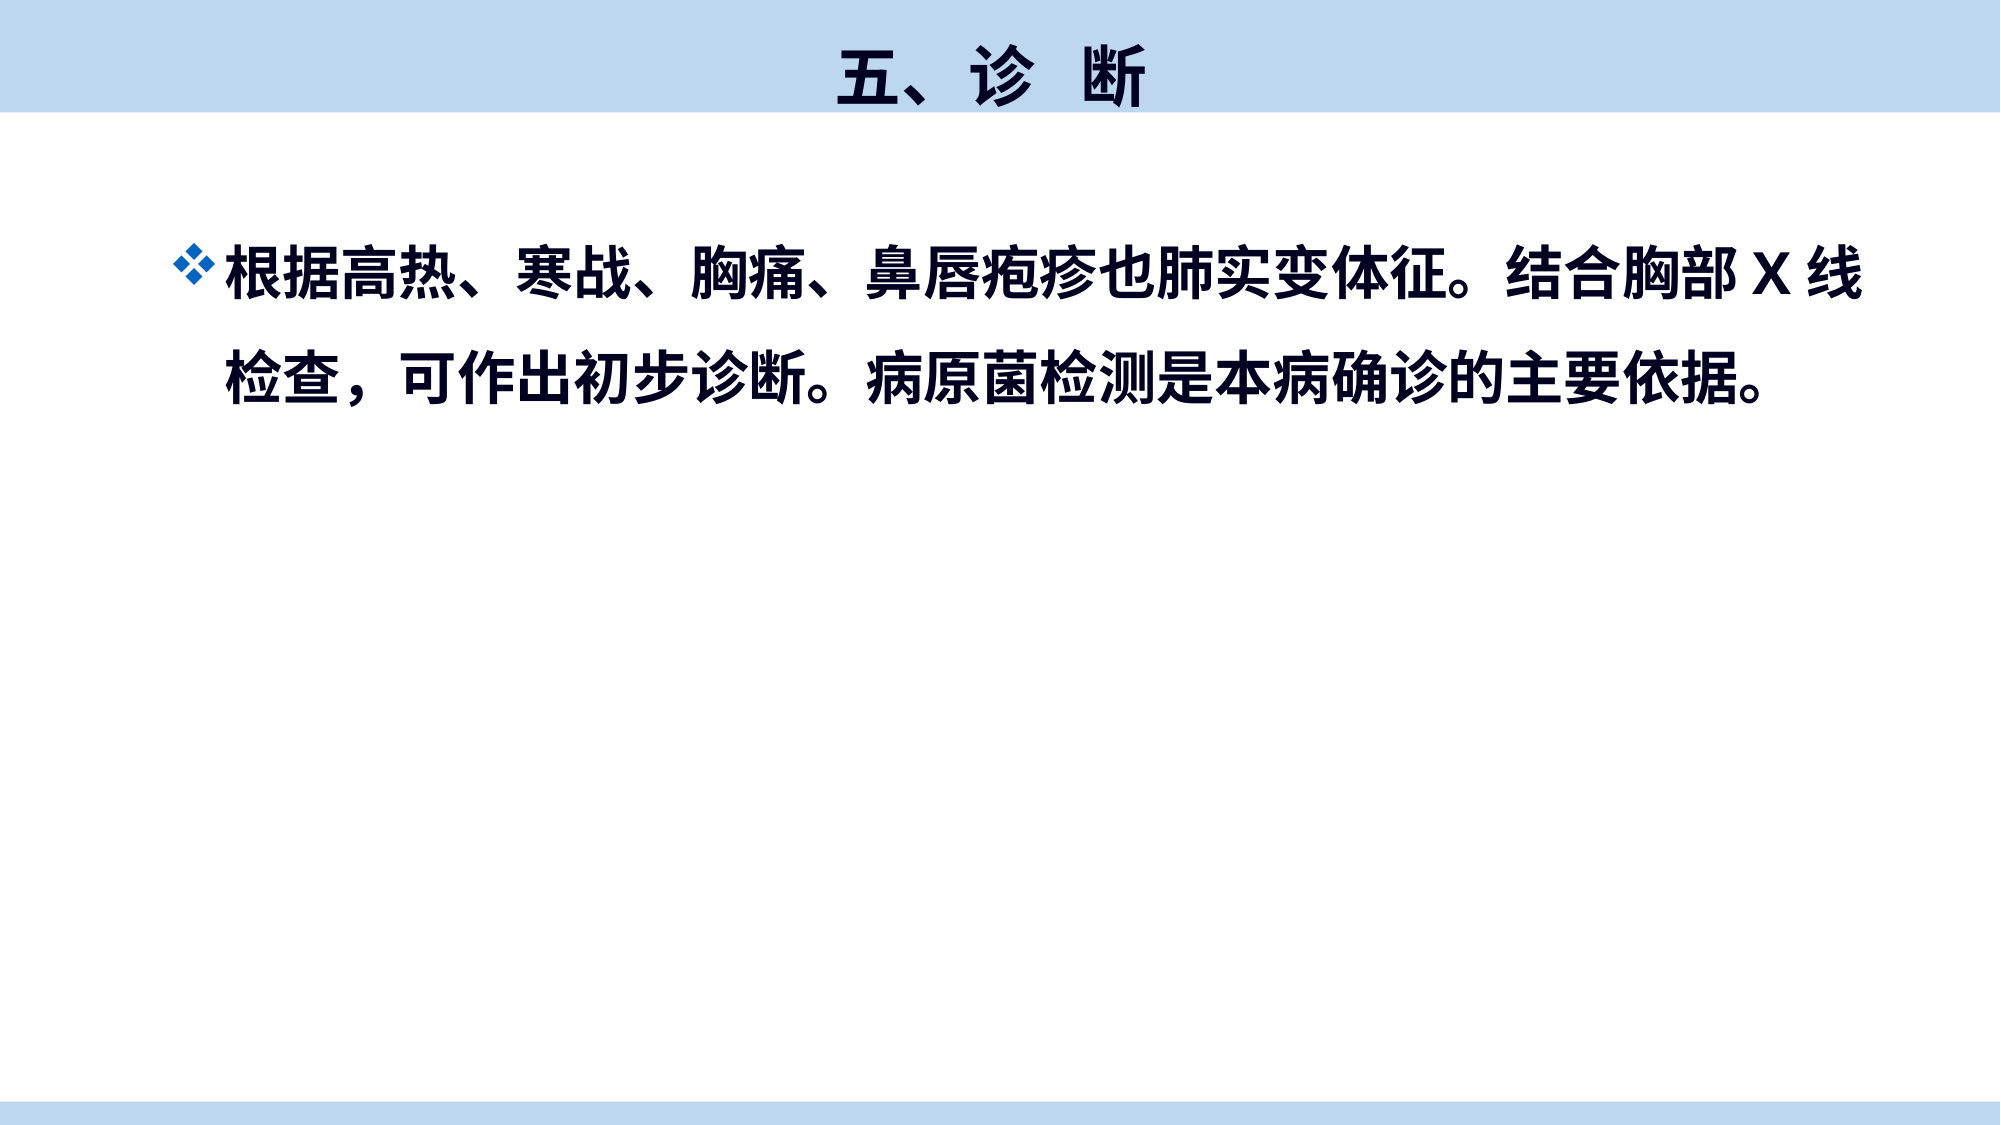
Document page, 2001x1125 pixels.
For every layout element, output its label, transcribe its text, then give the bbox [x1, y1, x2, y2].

text_box 五、诊 断 [678, 0, 1163, 150]
text_box 根据高热、寒战、胸痛、鼻唇疱疹也肺实变体征。结合胸部X线检查，可作出初步诊断。病原菌检测是本病确诊的主要依据。 [153, 193, 1925, 974]
